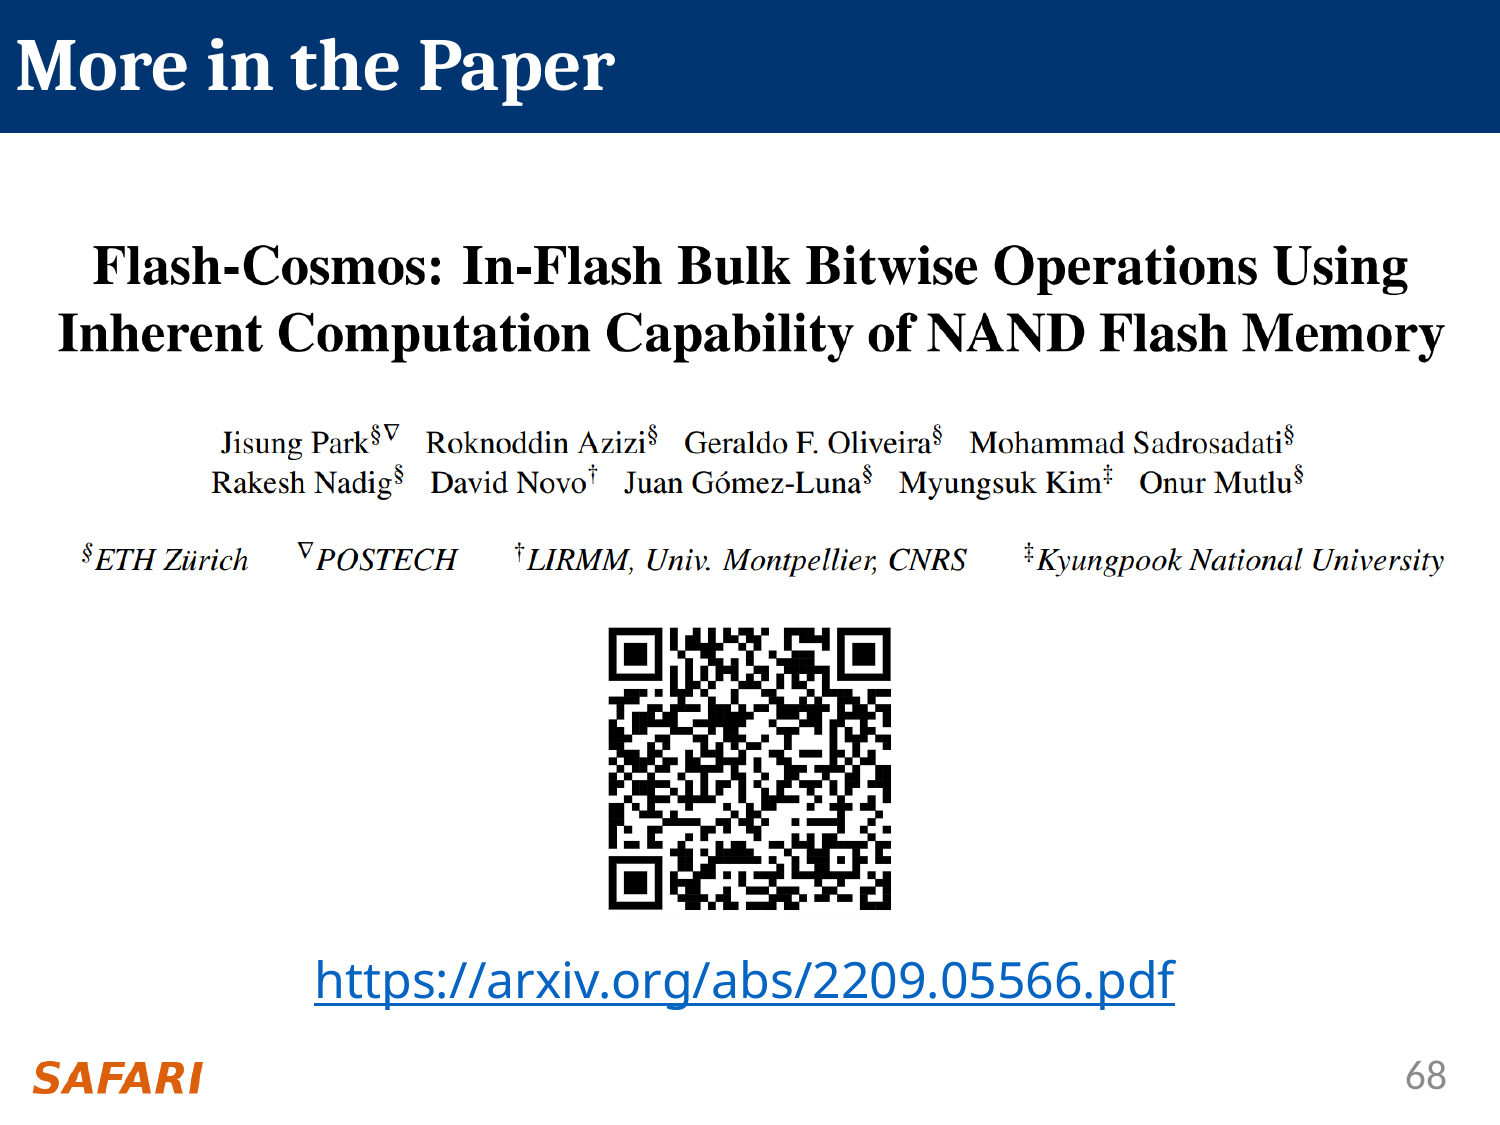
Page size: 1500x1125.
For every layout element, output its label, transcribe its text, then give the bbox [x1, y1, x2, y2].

text_box https://arxiv.org/abs/2209.05566.pdf [286, 941, 1203, 1025]
picture [24, 214, 1476, 590]
picture [31, 1052, 209, 1104]
picture [602, 622, 898, 917]
title More in the Paper [0, 0, 1500, 133]
